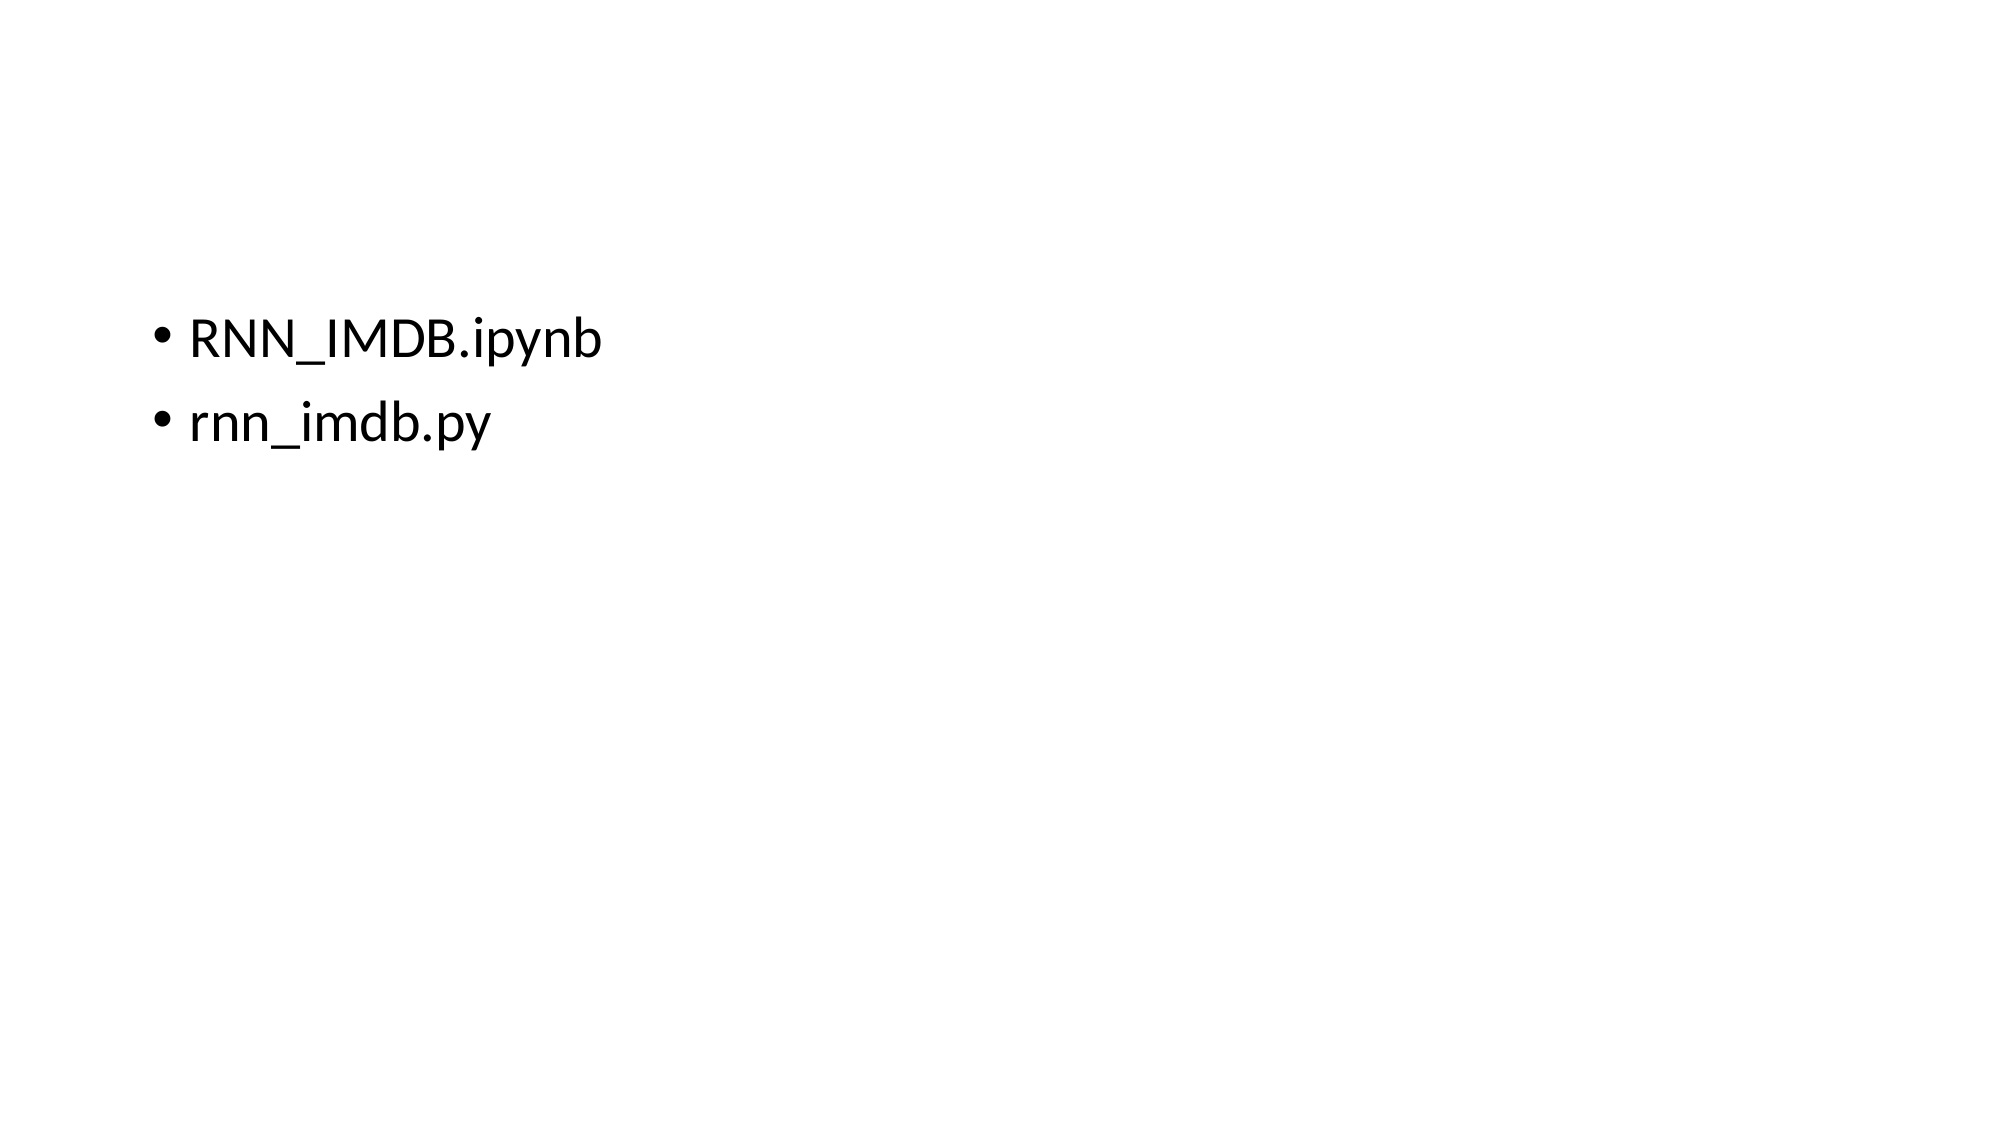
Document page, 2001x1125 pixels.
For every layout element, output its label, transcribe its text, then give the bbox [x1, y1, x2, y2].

list RNN_IMDB.ipynb rnn_imdb.py [137, 299, 1863, 1014]
